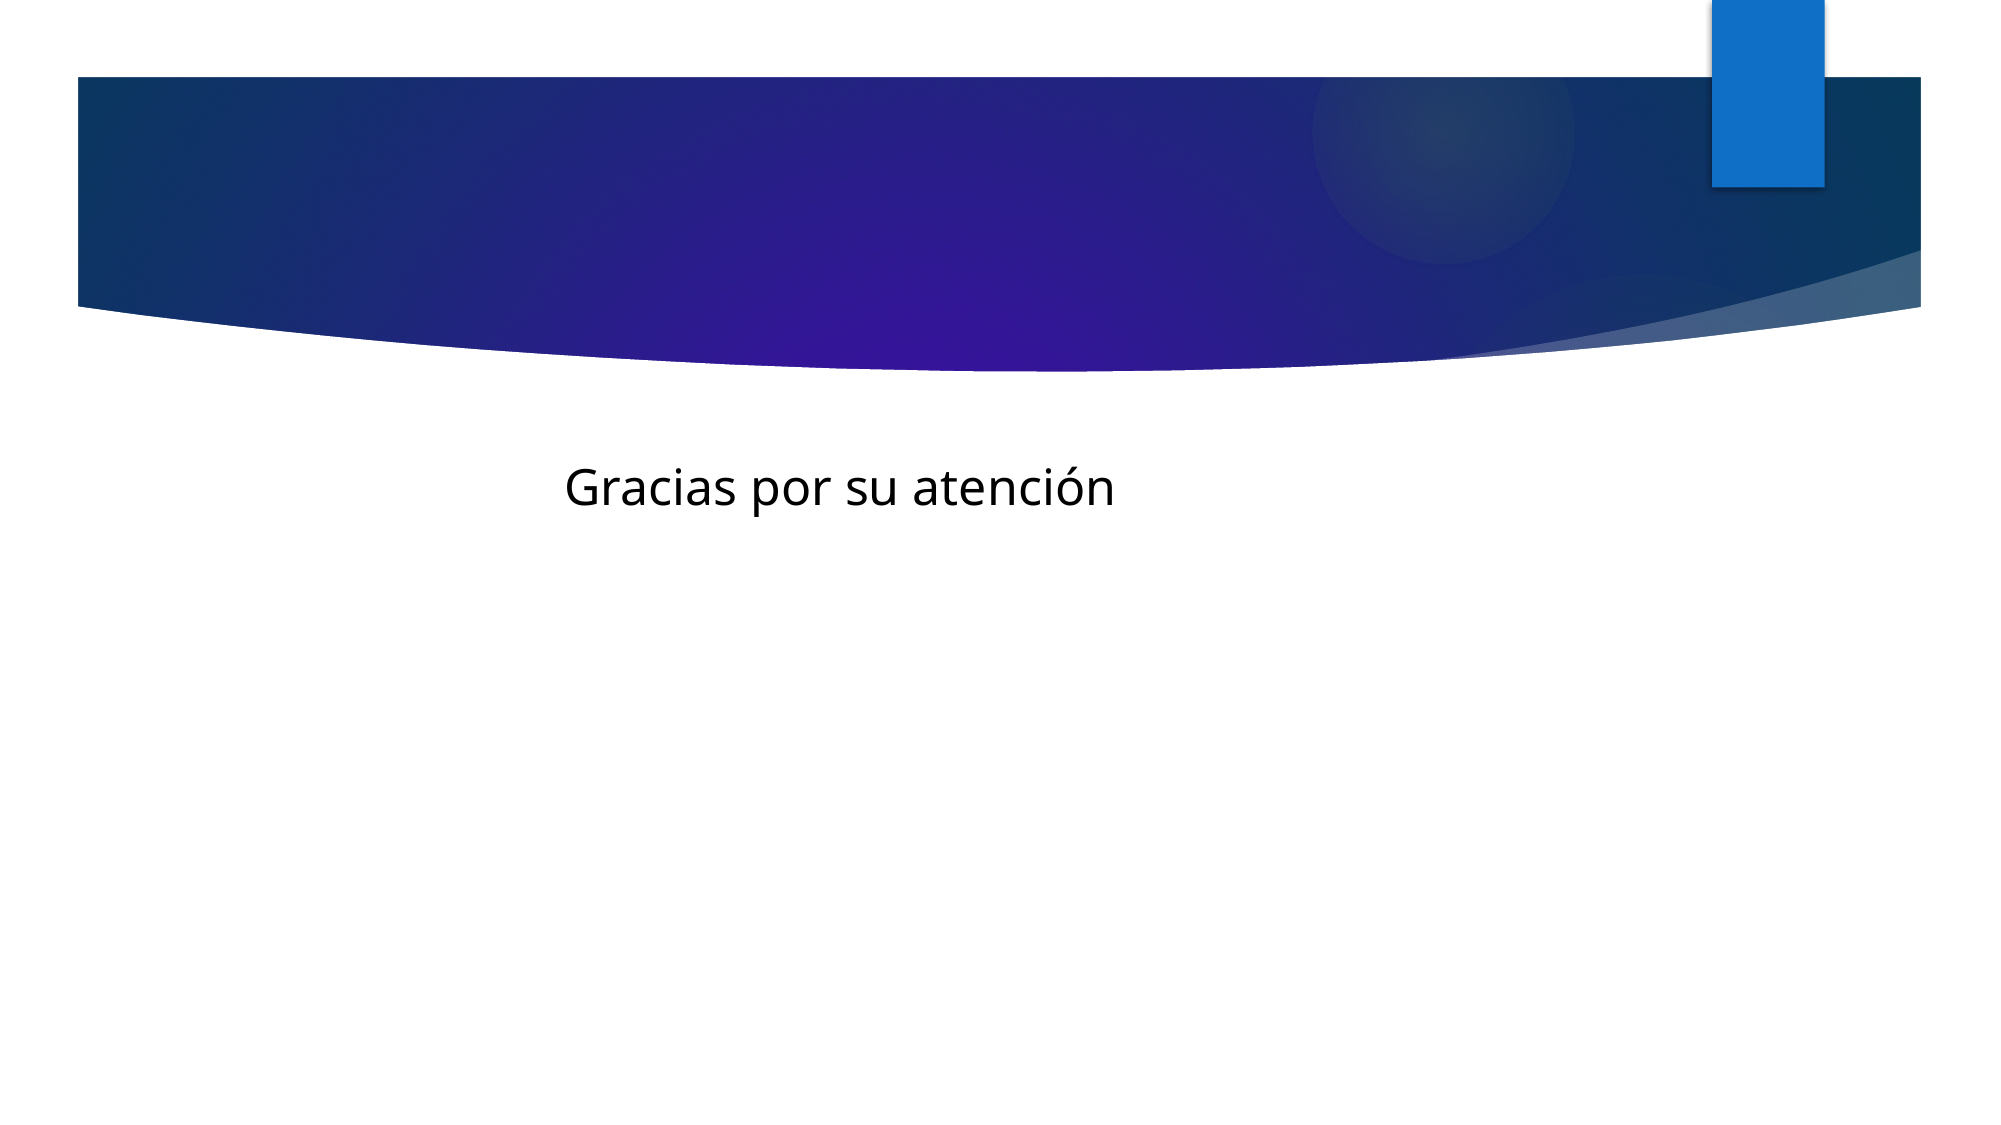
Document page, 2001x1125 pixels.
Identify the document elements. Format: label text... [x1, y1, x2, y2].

text_box Gracias por su atención [438, 448, 1256, 524]
